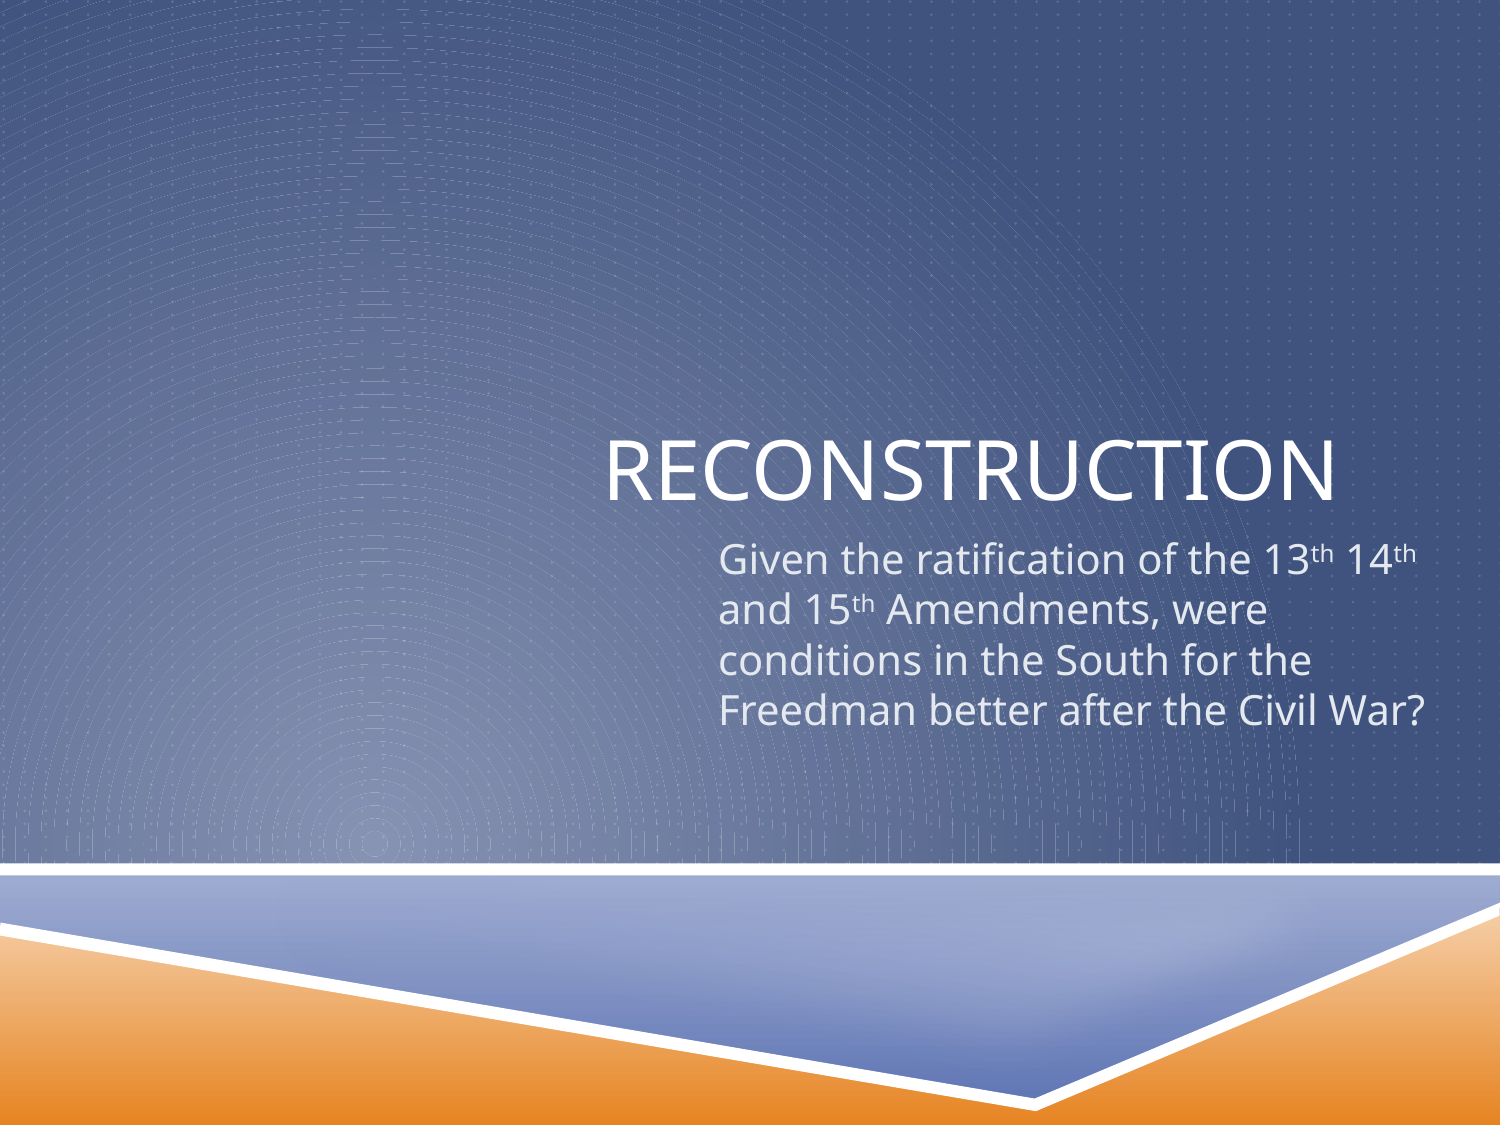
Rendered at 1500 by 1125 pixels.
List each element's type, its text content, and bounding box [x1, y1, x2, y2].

subtitle Given the ratification of the 13th 14th and 15th Amendments, were conditions in the South for the Freedman better after the Civil War? [718, 525, 1431, 825]
title Reconstruction [603, 275, 1388, 525]
